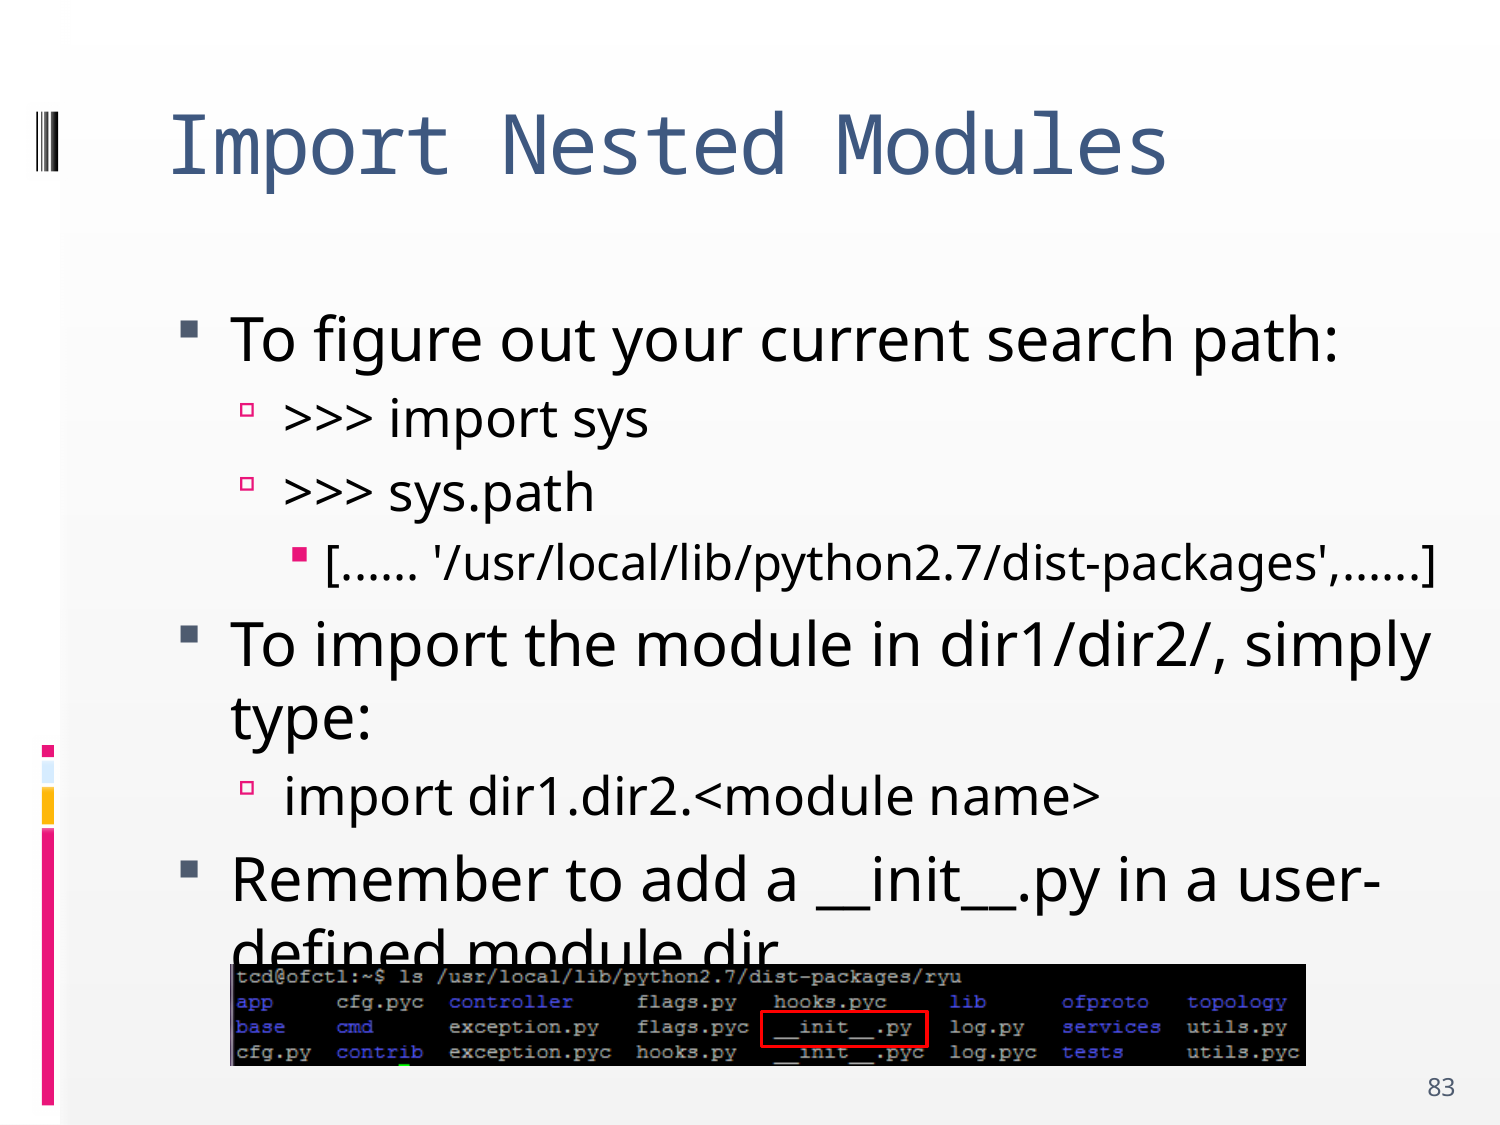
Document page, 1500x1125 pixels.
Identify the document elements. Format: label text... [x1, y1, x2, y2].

title Import Nested Modules [150, 83, 1425, 234]
picture [229, 963, 1306, 1067]
slide_number 83 [1412, 1052, 1488, 1113]
list To figure out your current search path: >>> import sys >>> sys.path [...... '/usr/local/lib/python2.7/dist-packages',......] To import the module in dir1/dir2/, simply type: import dir1.dir2.<module name> Remember to add a __init__.py in a user-defined module dir. [150, 292, 1459, 1043]
